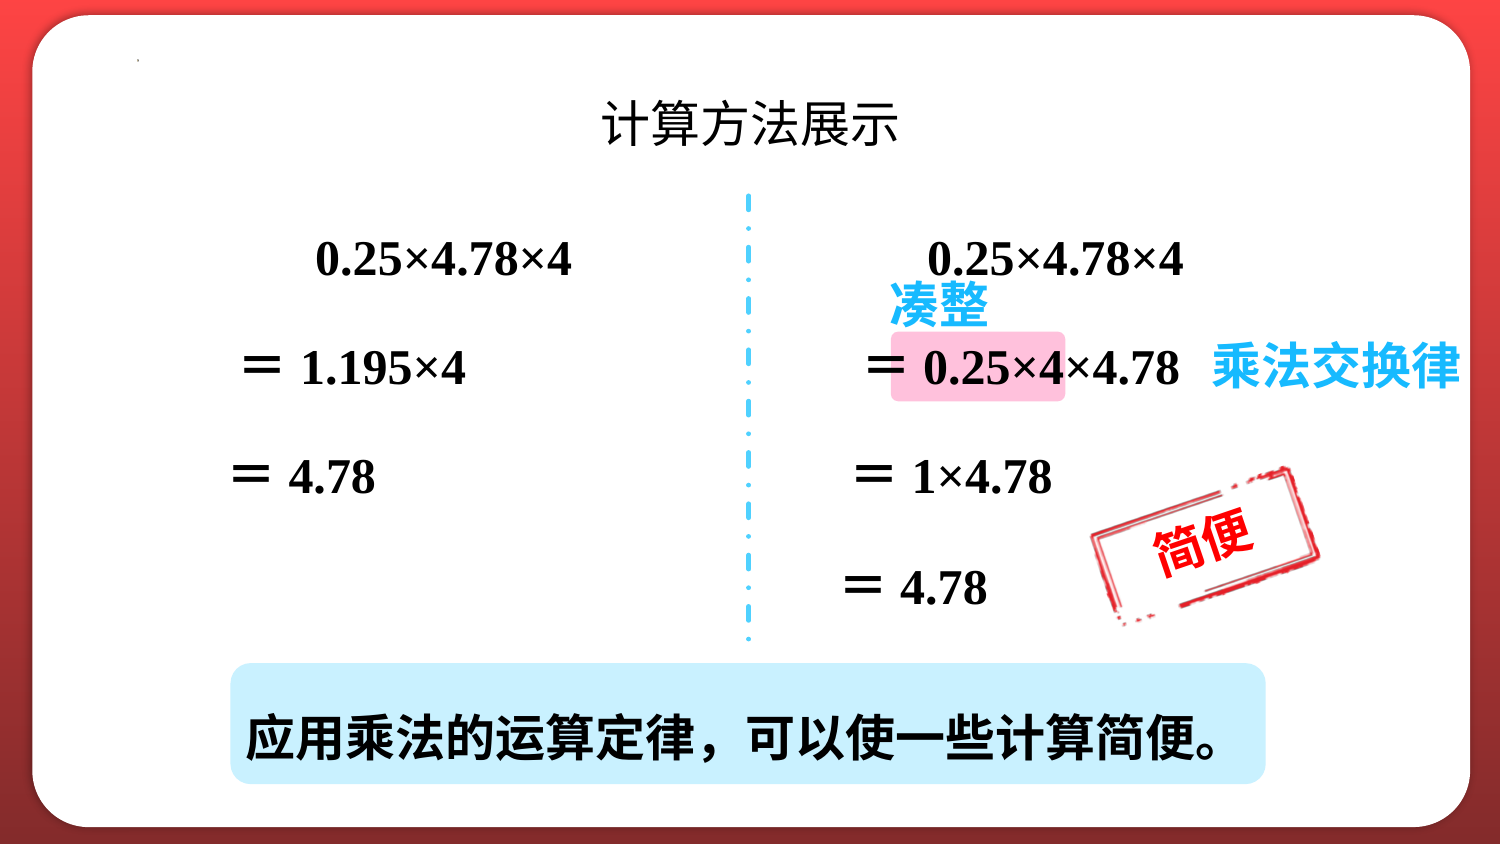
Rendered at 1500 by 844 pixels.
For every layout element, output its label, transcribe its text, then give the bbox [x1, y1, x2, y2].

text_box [230, 663, 1266, 785]
text_box 凑整 [874, 266, 1005, 341]
text_box ＝0.25×4×4.78 [846, 327, 1196, 402]
text_box 计算方法展示 [565, 67, 935, 161]
picture [1312, 534, 1322, 564]
picture [1200, 465, 1299, 495]
text_box ＝4.78 [211, 436, 391, 512]
text_box ＝1×4.78 [834, 436, 1068, 512]
text_box 乘法交换律 [1196, 327, 1488, 403]
picture [1087, 530, 1096, 560]
text_box 0.25×4.78×4 [912, 217, 1200, 293]
text_box 0.25×4.78×4 [300, 217, 588, 293]
text_box ＝1.195×4 [223, 327, 481, 402]
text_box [1096, 495, 1312, 599]
picture [1109, 599, 1209, 630]
text_box ＝4.78 [823, 546, 1003, 622]
text_box 哪种方法简便？ [159, 646, 1337, 752]
